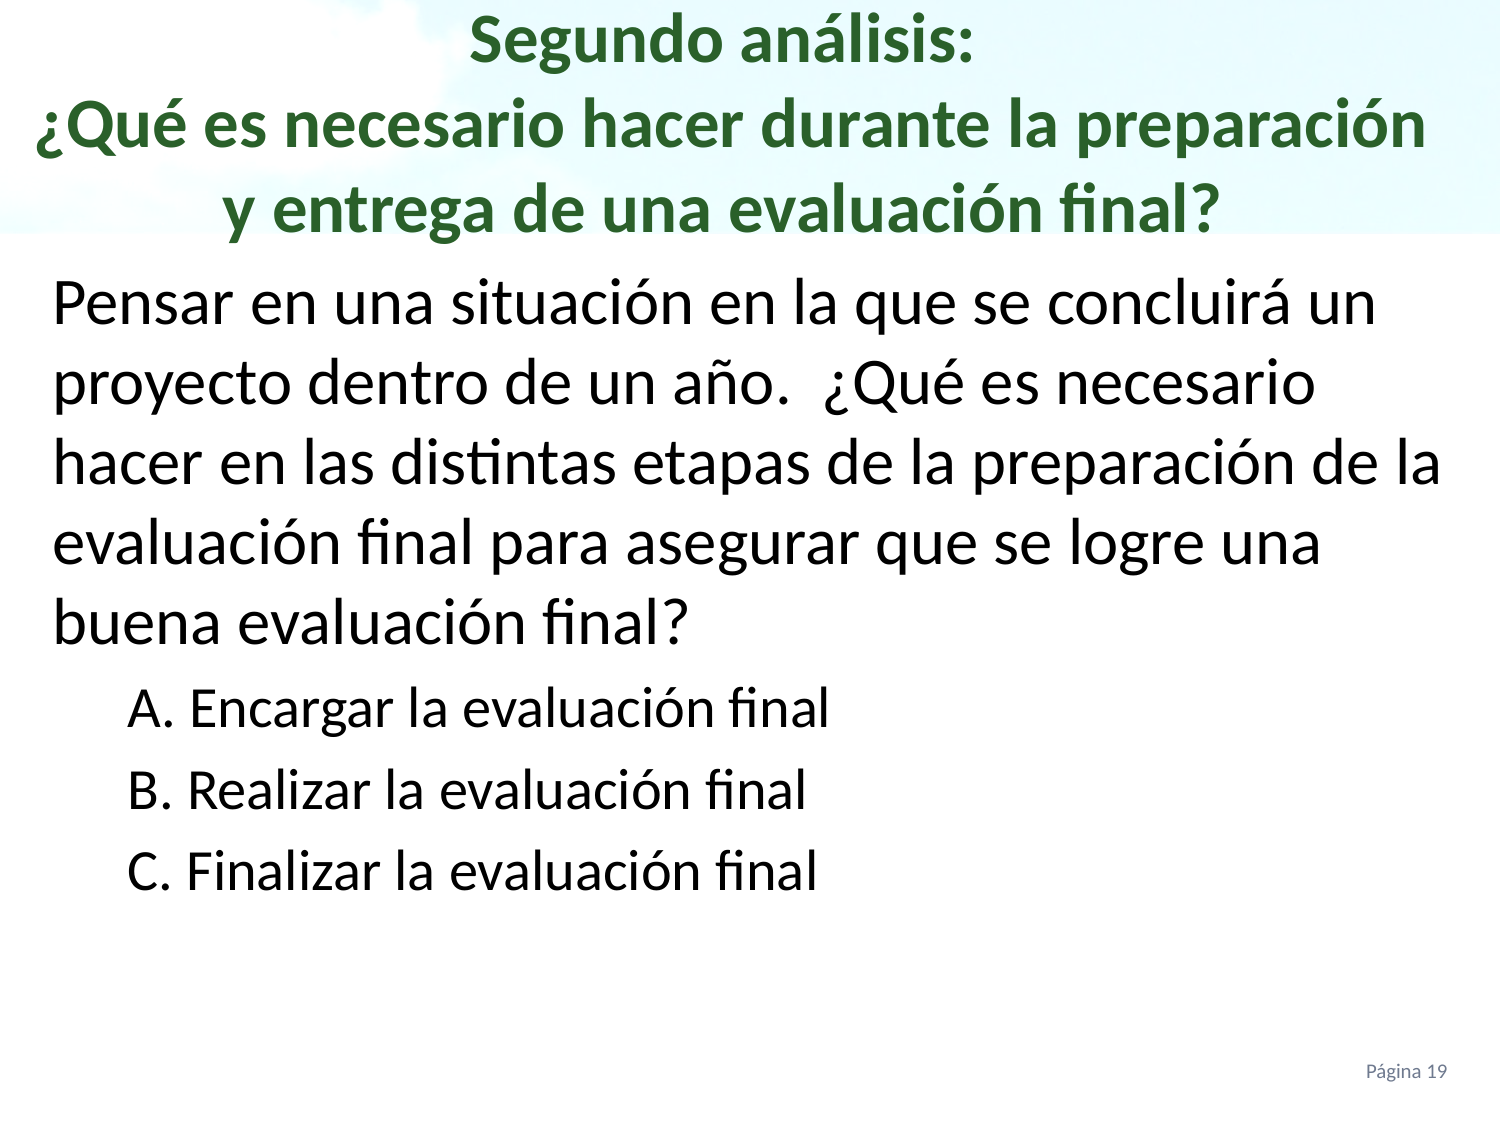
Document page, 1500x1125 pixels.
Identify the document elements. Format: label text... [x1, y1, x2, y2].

list Pensar en una situación en la que se concluirá un proyecto dentro de un año. ¿Qué es necesario hacer en las distintas etapas de la preparación de la evaluación final para asegurar que se logre una buena evaluación final? A. Encargar la evaluación final B. Realizar la evaluación final C. Finalizar la evaluación final [37, 249, 1463, 1050]
title Segundo análisis: ¿Qué es necesario hacer durante la preparación y entrega de una evaluación final? [0, 12, 1463, 225]
